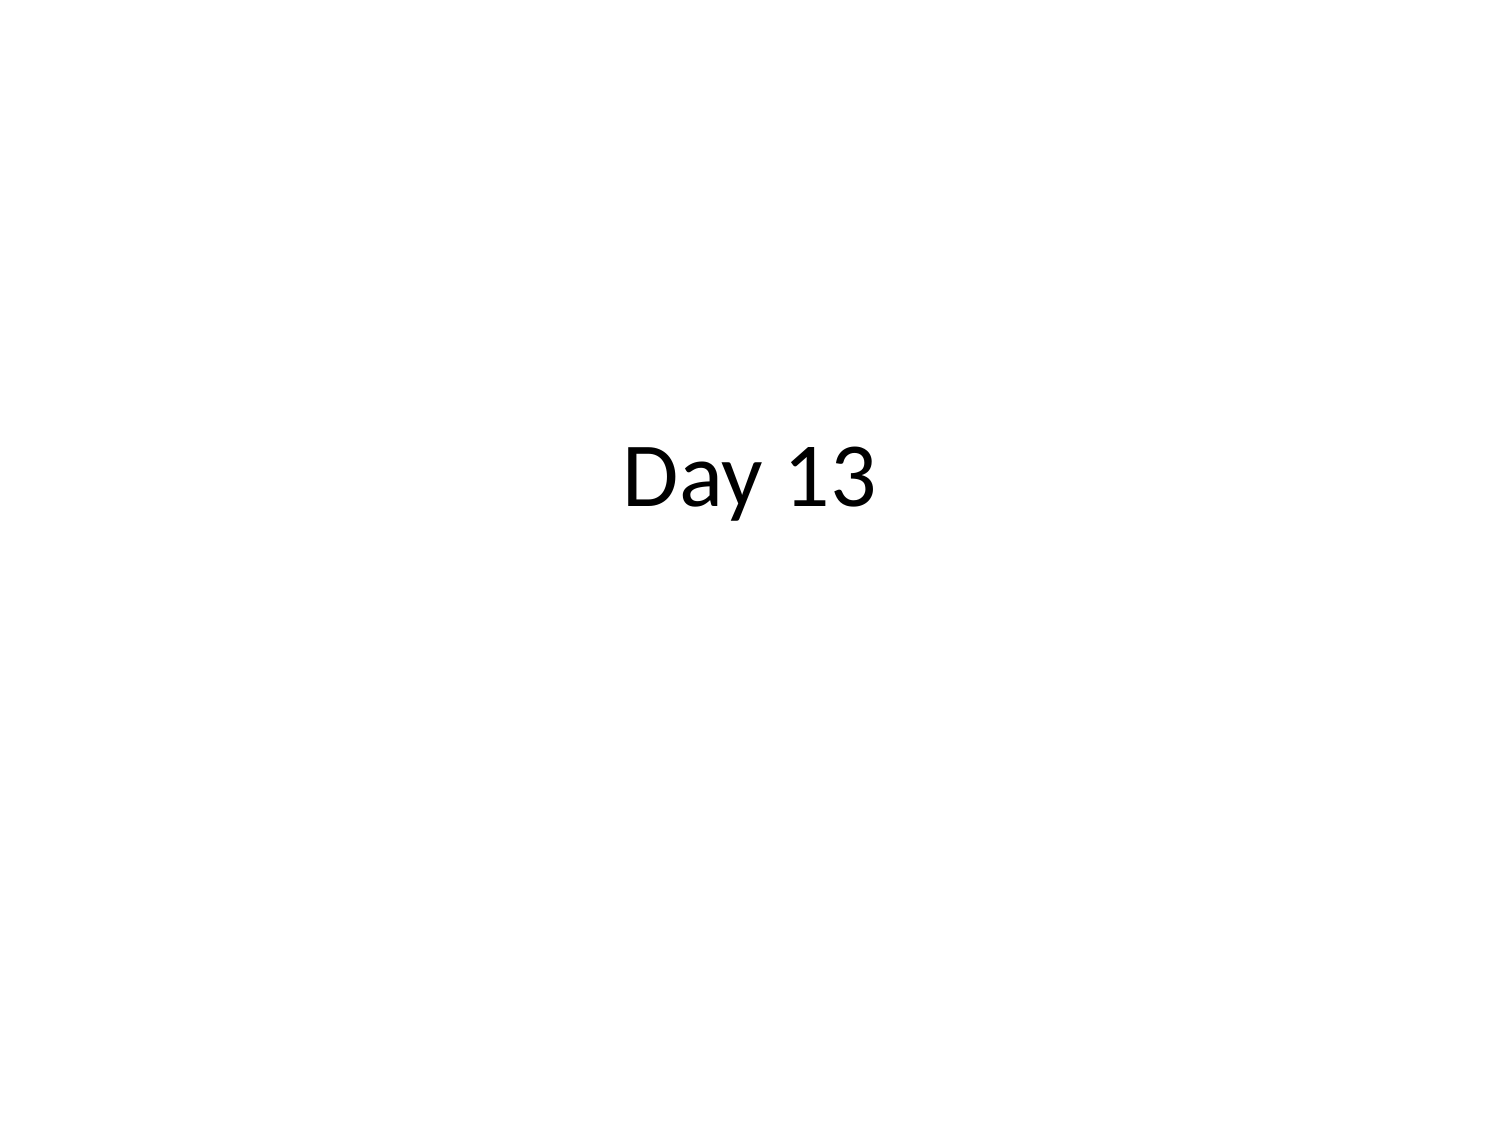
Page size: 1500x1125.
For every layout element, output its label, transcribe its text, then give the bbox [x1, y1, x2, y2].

title Day 13 [112, 349, 1388, 591]
